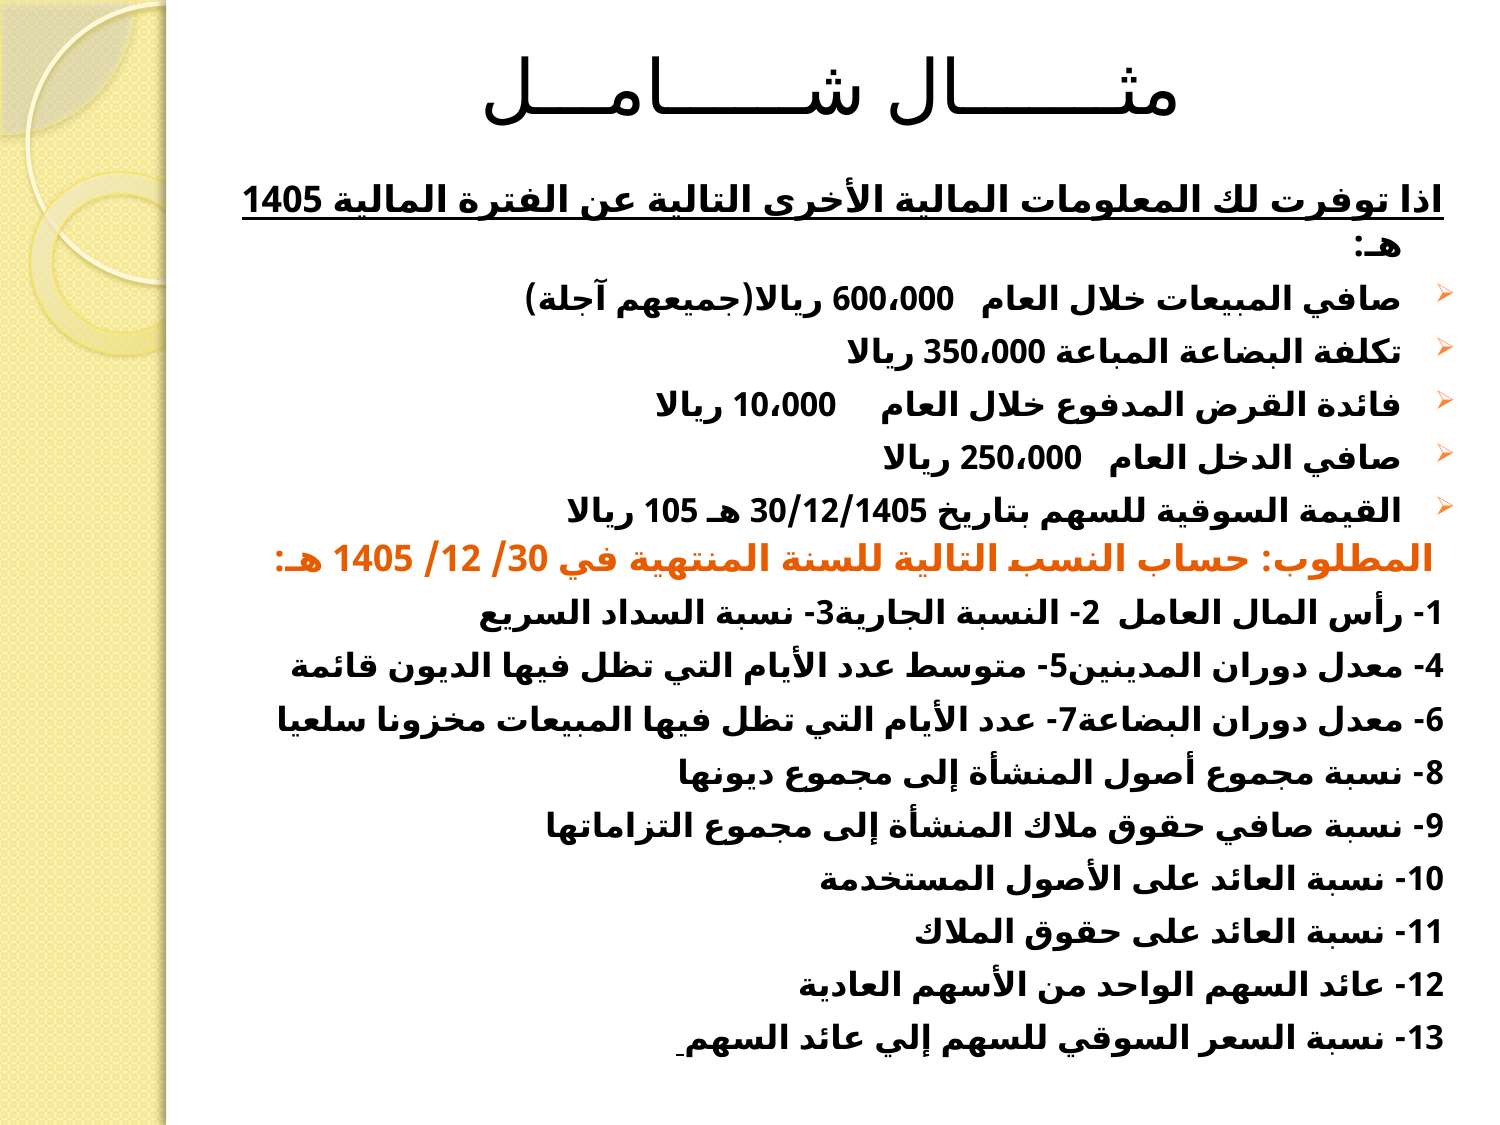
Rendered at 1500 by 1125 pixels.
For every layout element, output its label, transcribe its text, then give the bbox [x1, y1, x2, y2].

list اذا توفرت لك المعلومات المالية الأخرى التالية عن الفترة المالية 1405 هـ: صافي المبيعات خلال العام 600،000 ريالا(جميعهم آجلة) تكلفة البضاعة المباعة 350،000 ريالا فائدة القرض المدفوع خلال العام 10،000 ريالا صافي الدخل العام 250،000 ريالا القيمة السوقية للسهم بتاريخ 30/12/1405 هـ 105 ريالا المطلوب: حساب النسب التالية للسنة المنتهية في 30/ 12/ 1405 هـ: 1- رأس المال العامل 2- النسبة الجارية 3- نسبة السداد السريع 4- معدل دوران المدينين 5- متوسط عدد الأيام التي تظل فيها الديون قائمة 6- معدل دوران البضاعة 7- عدد الأيام التي تظل فيها المبيعات مخزونا سلعيا 8- نسبة مجموع أصول المنشأة إلى مجموع ديونها 9- نسبة صافي حقوق ملاك المنشأة إلى مجموع التزاماتها 10- نسبة العائد على الأصول المستخدمة 11- نسبة العائد على حقوق الملاك 12- عائد السهم الواحد من الأسهم العادية 13- نسبة السعر السوقي للسهم إلي عائد السهم [183, 168, 1471, 1083]
title مثـــــــال شــــــامـــل [206, 30, 1437, 138]
